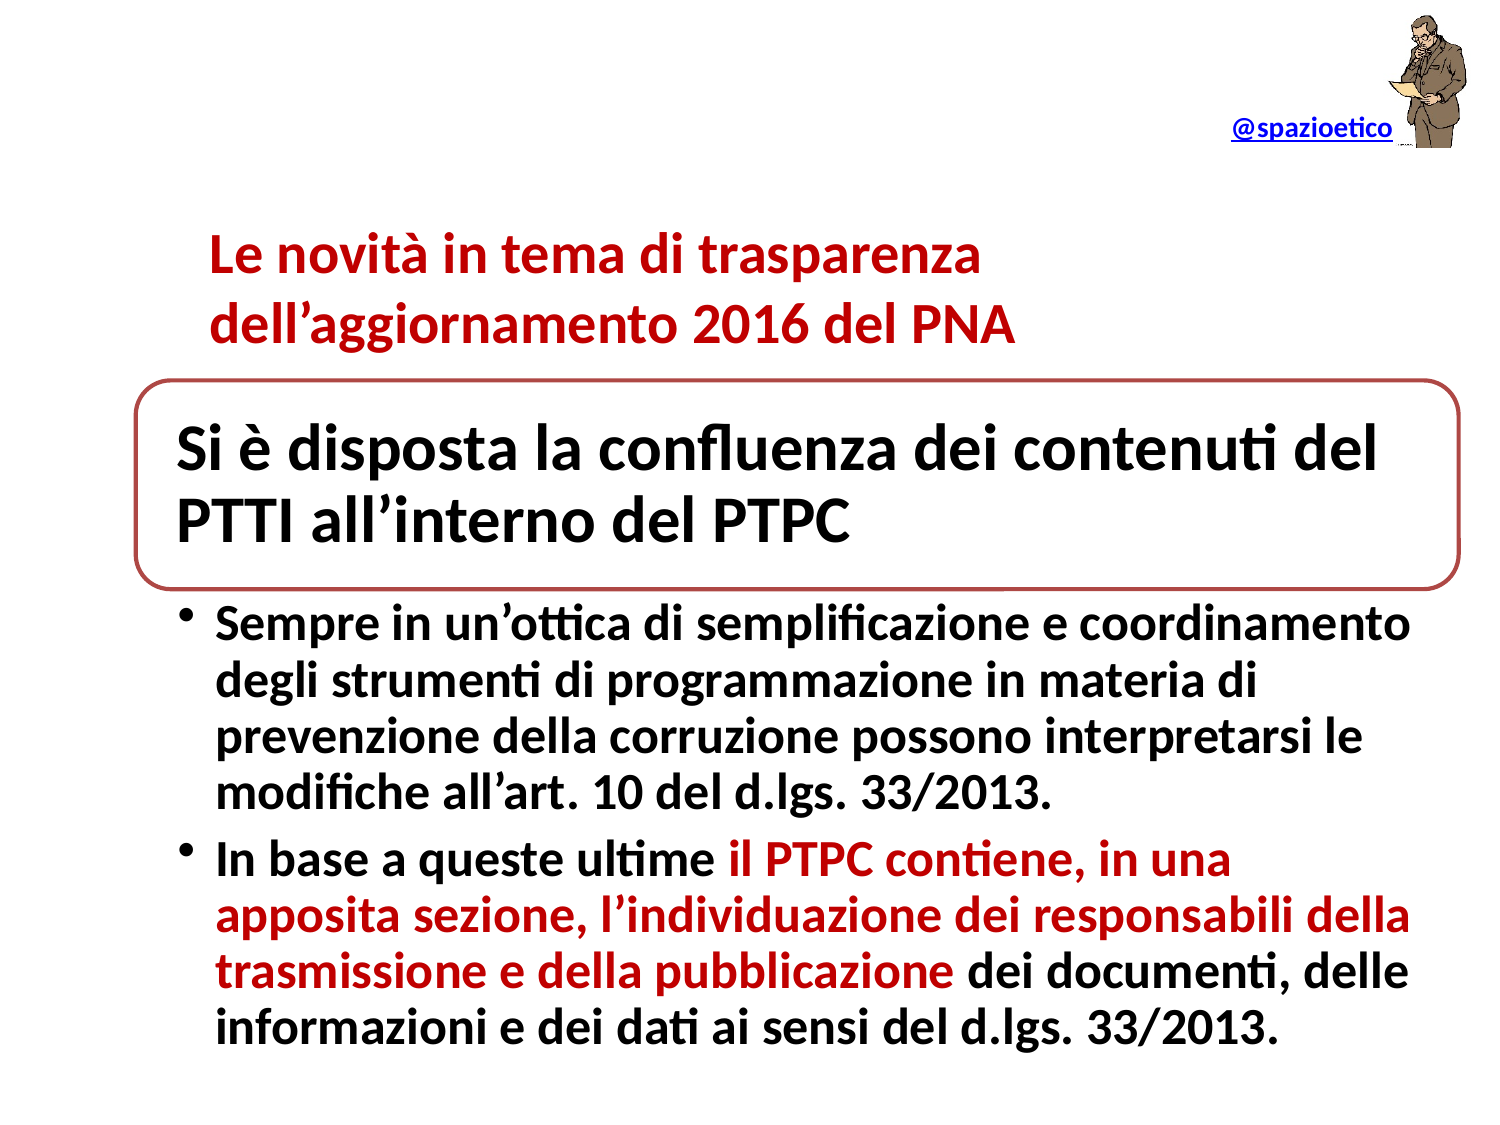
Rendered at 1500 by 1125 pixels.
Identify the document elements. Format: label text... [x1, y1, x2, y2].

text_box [135, 328, 1459, 1125]
text_box Le novità in tema di trasparenza dell’aggiornamento 2016 del PNA [194, 208, 1447, 327]
picture [1372, 7, 1488, 148]
